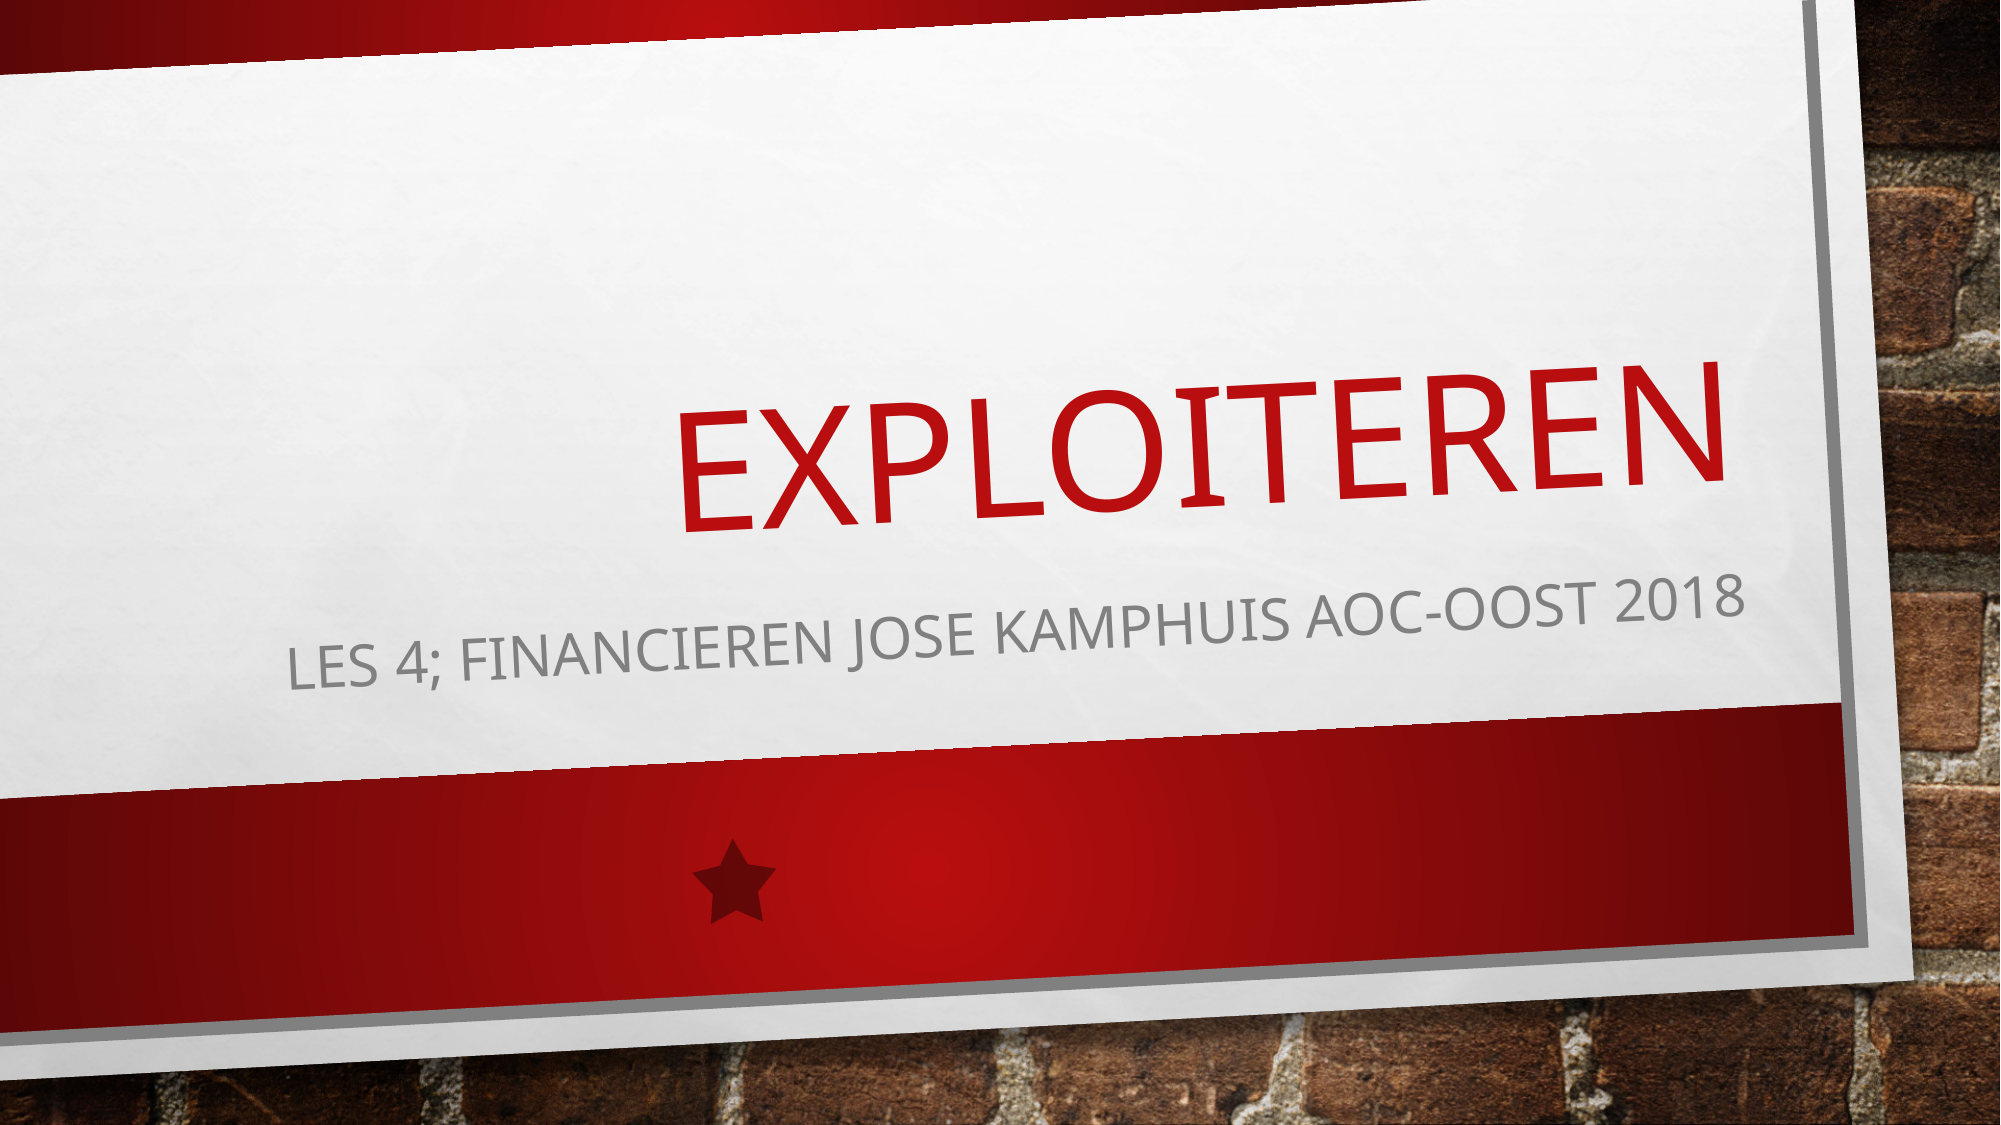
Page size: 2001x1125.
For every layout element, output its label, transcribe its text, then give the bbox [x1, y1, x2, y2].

picture [0, 0, 2000, 1125]
title exploiteren [135, 67, 1758, 605]
subtitle Les 4; financieren jose kamphuis aoc-oost 2018 [159, 533, 1763, 708]
